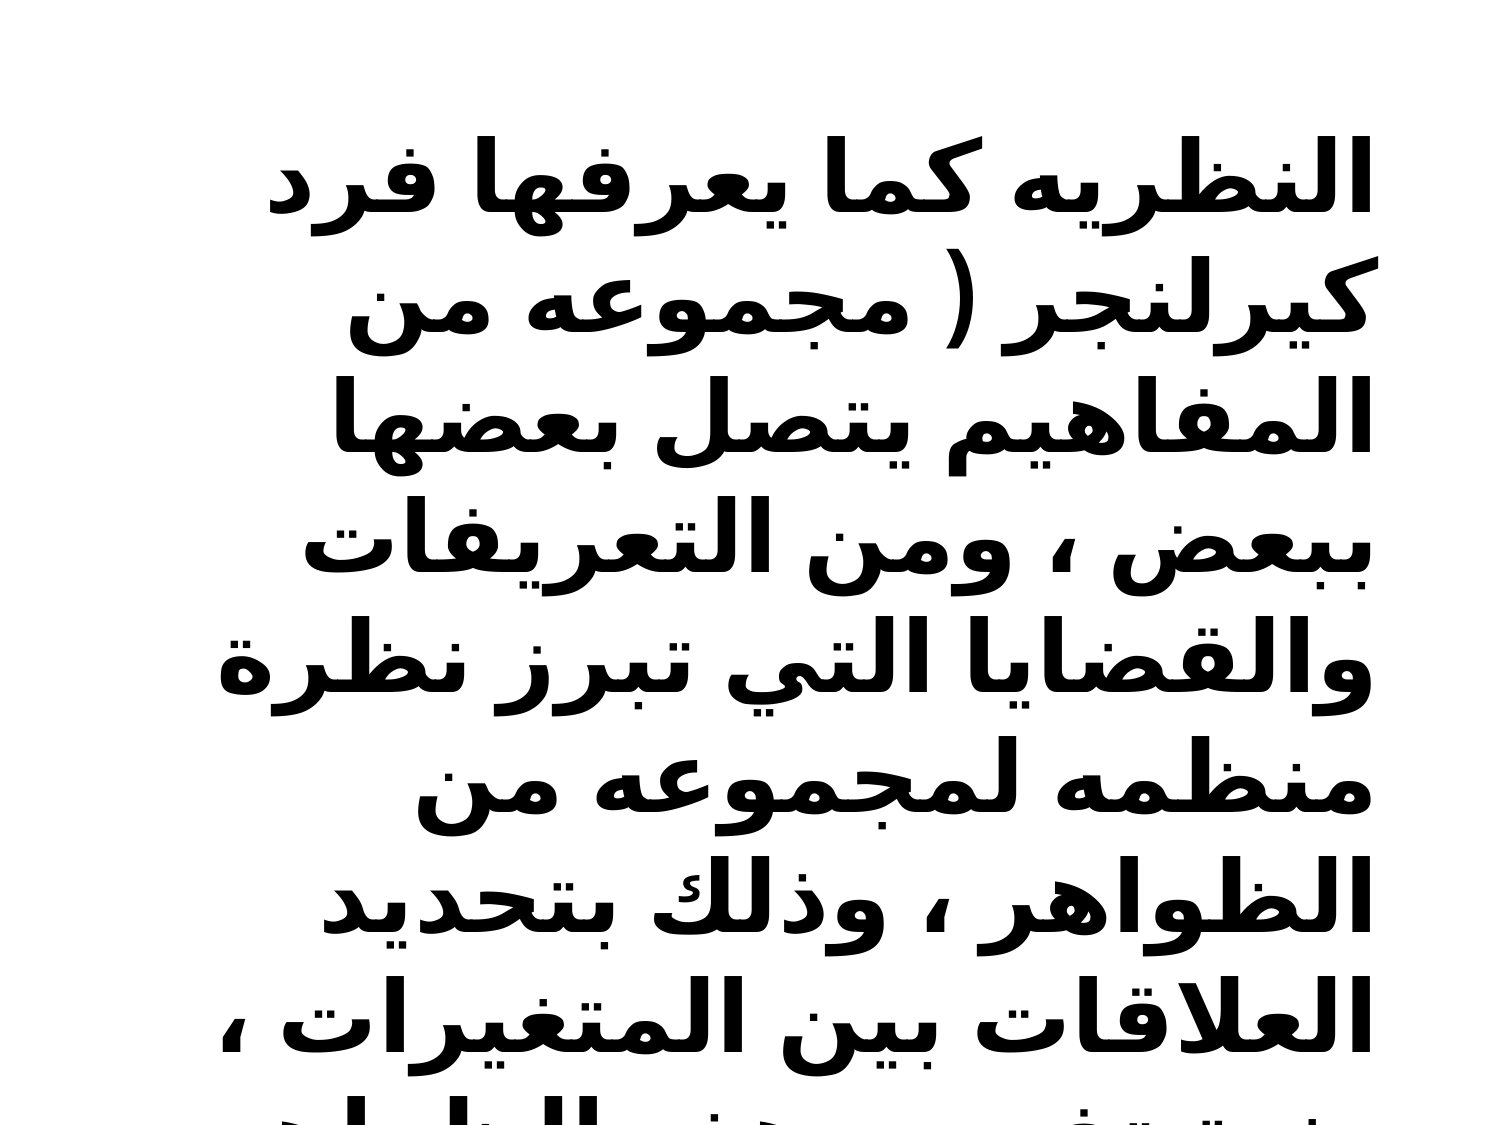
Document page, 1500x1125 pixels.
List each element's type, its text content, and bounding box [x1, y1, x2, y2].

text_box النظريه كما يعرفها فرد كيرلنجر ( مجموعه من المفاهيم يتصل بعضها ببعض ، ومن التعريفات والقضايا التي تبرز نظرة منظمه لمجموعه من الظواهر ، وذلك بتحديد العلاقات بين المتغيرات ، بغية تفسير هذه الظواهر والتنبؤ بها ) [46, 105, 1395, 1125]
